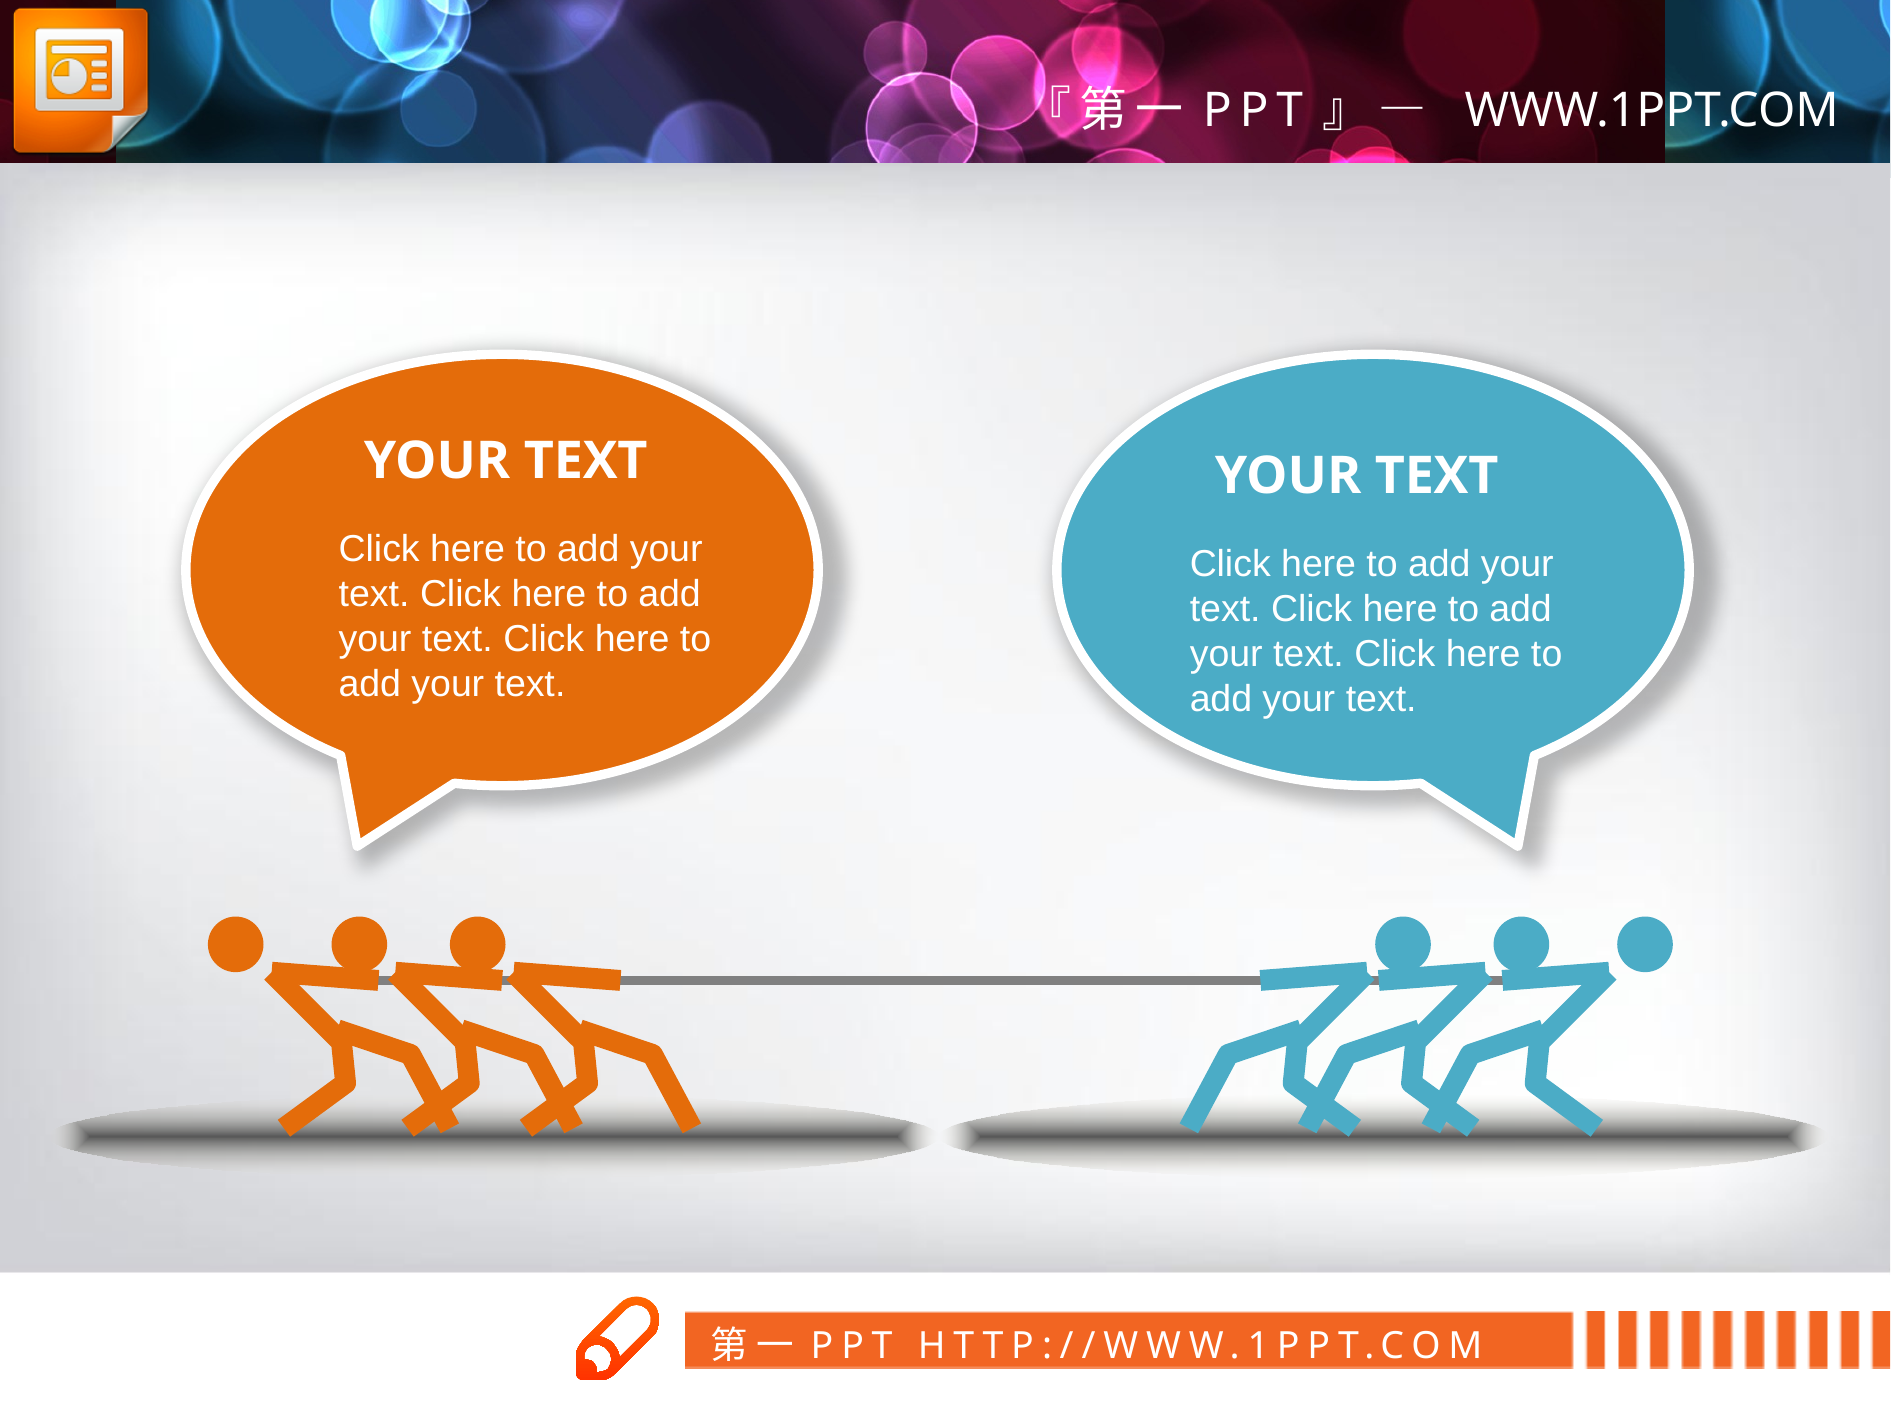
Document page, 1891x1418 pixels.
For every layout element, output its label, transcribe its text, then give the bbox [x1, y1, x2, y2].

picture [0, 0, 1891, 1275]
picture [685, 1311, 1891, 1369]
text_box Click here to add your text. Click here to add your text. Click here to add your text. [319, 514, 743, 714]
text_box [185, 354, 819, 847]
text_box [47, 1098, 939, 1179]
text_box [1056, 354, 1690, 847]
text_box Click here to add your text. Click here to add your text. Click here to add your text. [1170, 529, 1594, 729]
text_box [1188, 916, 1674, 1129]
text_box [207, 916, 693, 1129]
text_box [938, 1098, 1829, 1179]
text_box YOUR TEXT [313, 428, 699, 498]
text_box YOUR TEXT [1164, 443, 1550, 513]
